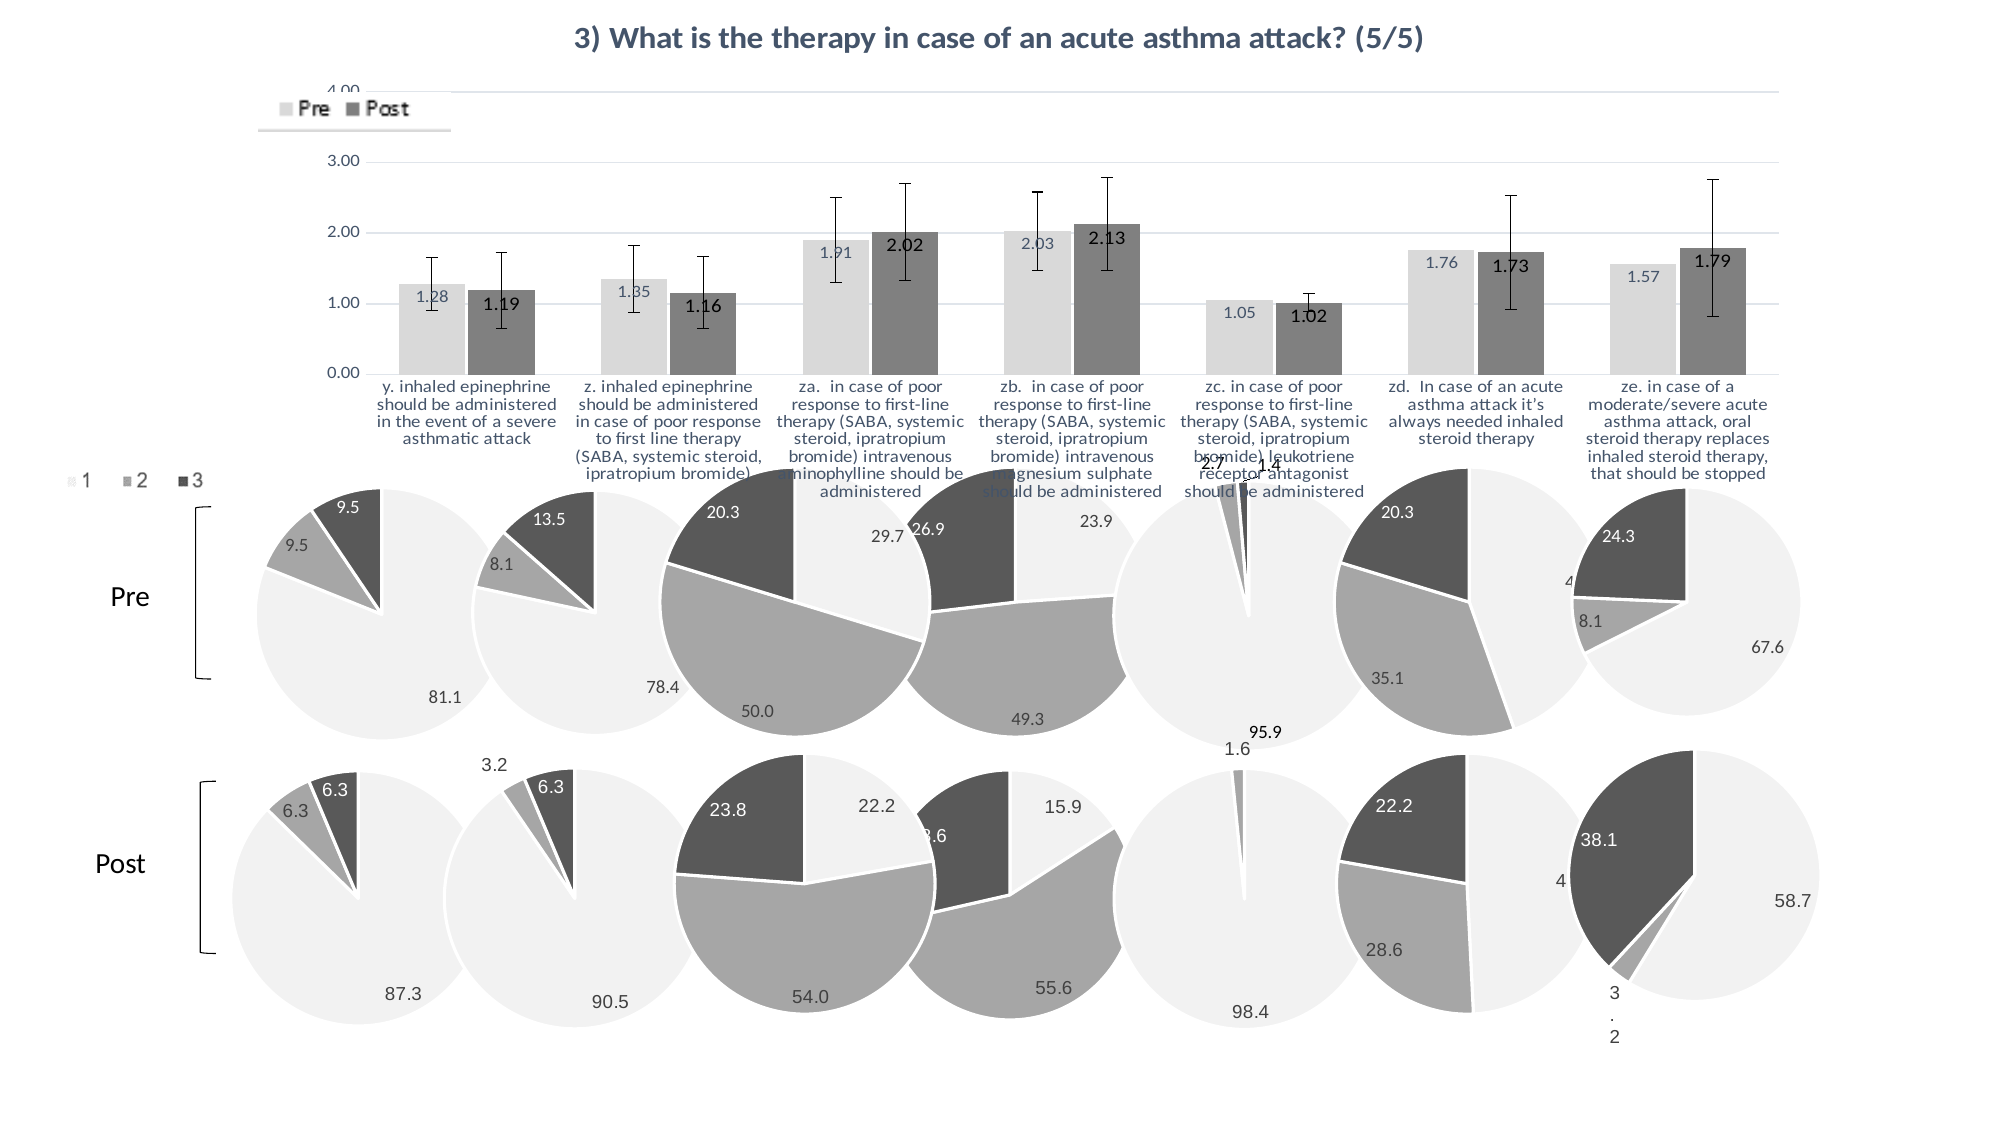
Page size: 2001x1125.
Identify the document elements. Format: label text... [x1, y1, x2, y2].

text_box [199, 780, 216, 955]
picture [45, 452, 253, 504]
chart [219, 0, 1827, 1060]
picture [258, 92, 450, 132]
text_box [195, 506, 212, 680]
text_box Post [80, 837, 161, 887]
text_box Pre [95, 569, 165, 620]
